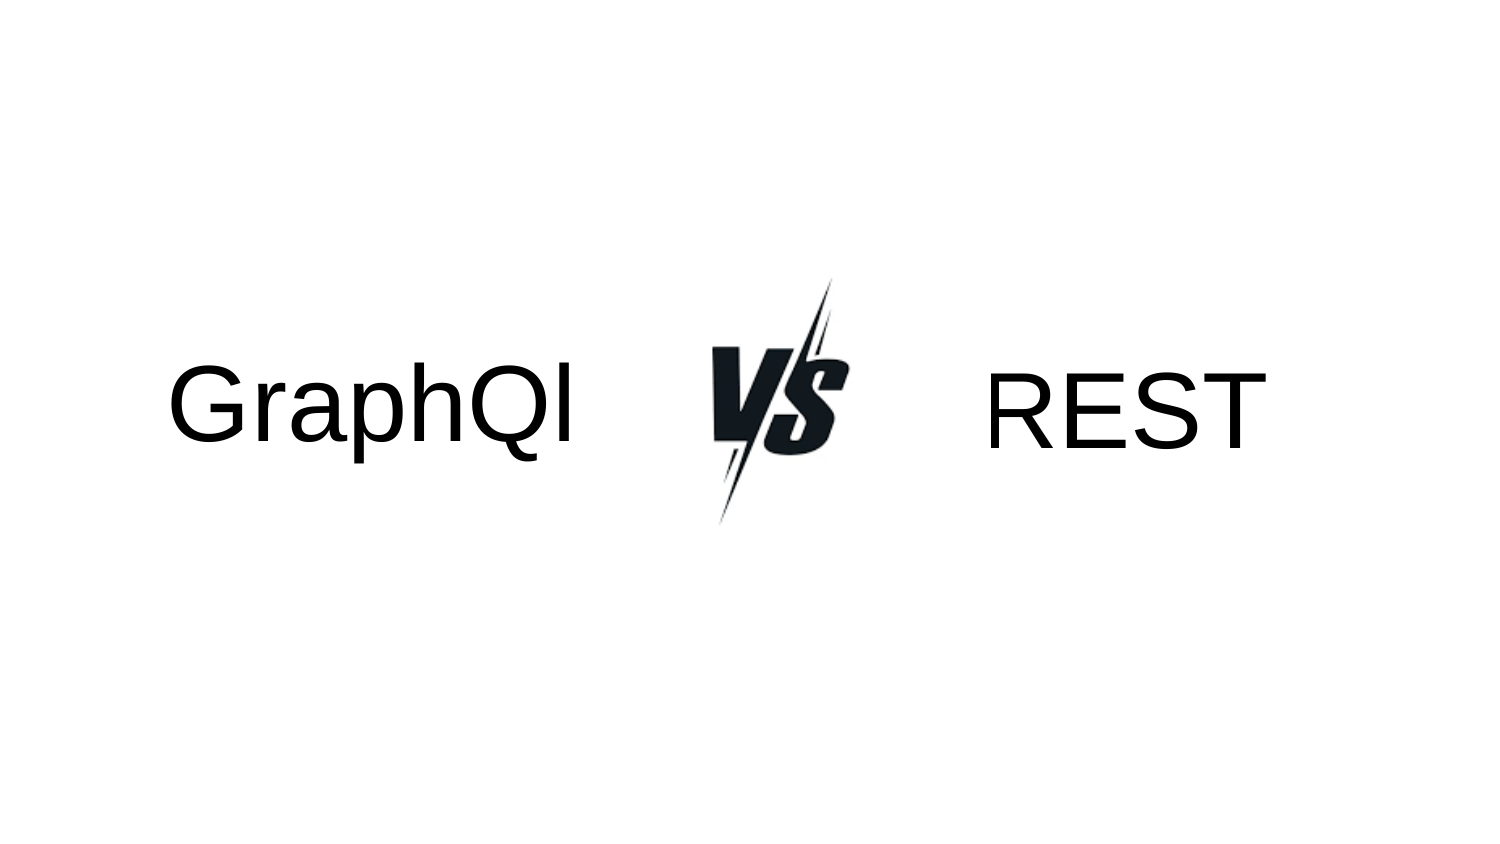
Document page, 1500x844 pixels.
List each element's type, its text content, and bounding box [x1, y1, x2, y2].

title REST [995, 319, 1312, 486]
picture [572, 245, 991, 559]
title GraphQl [121, 274, 567, 478]
